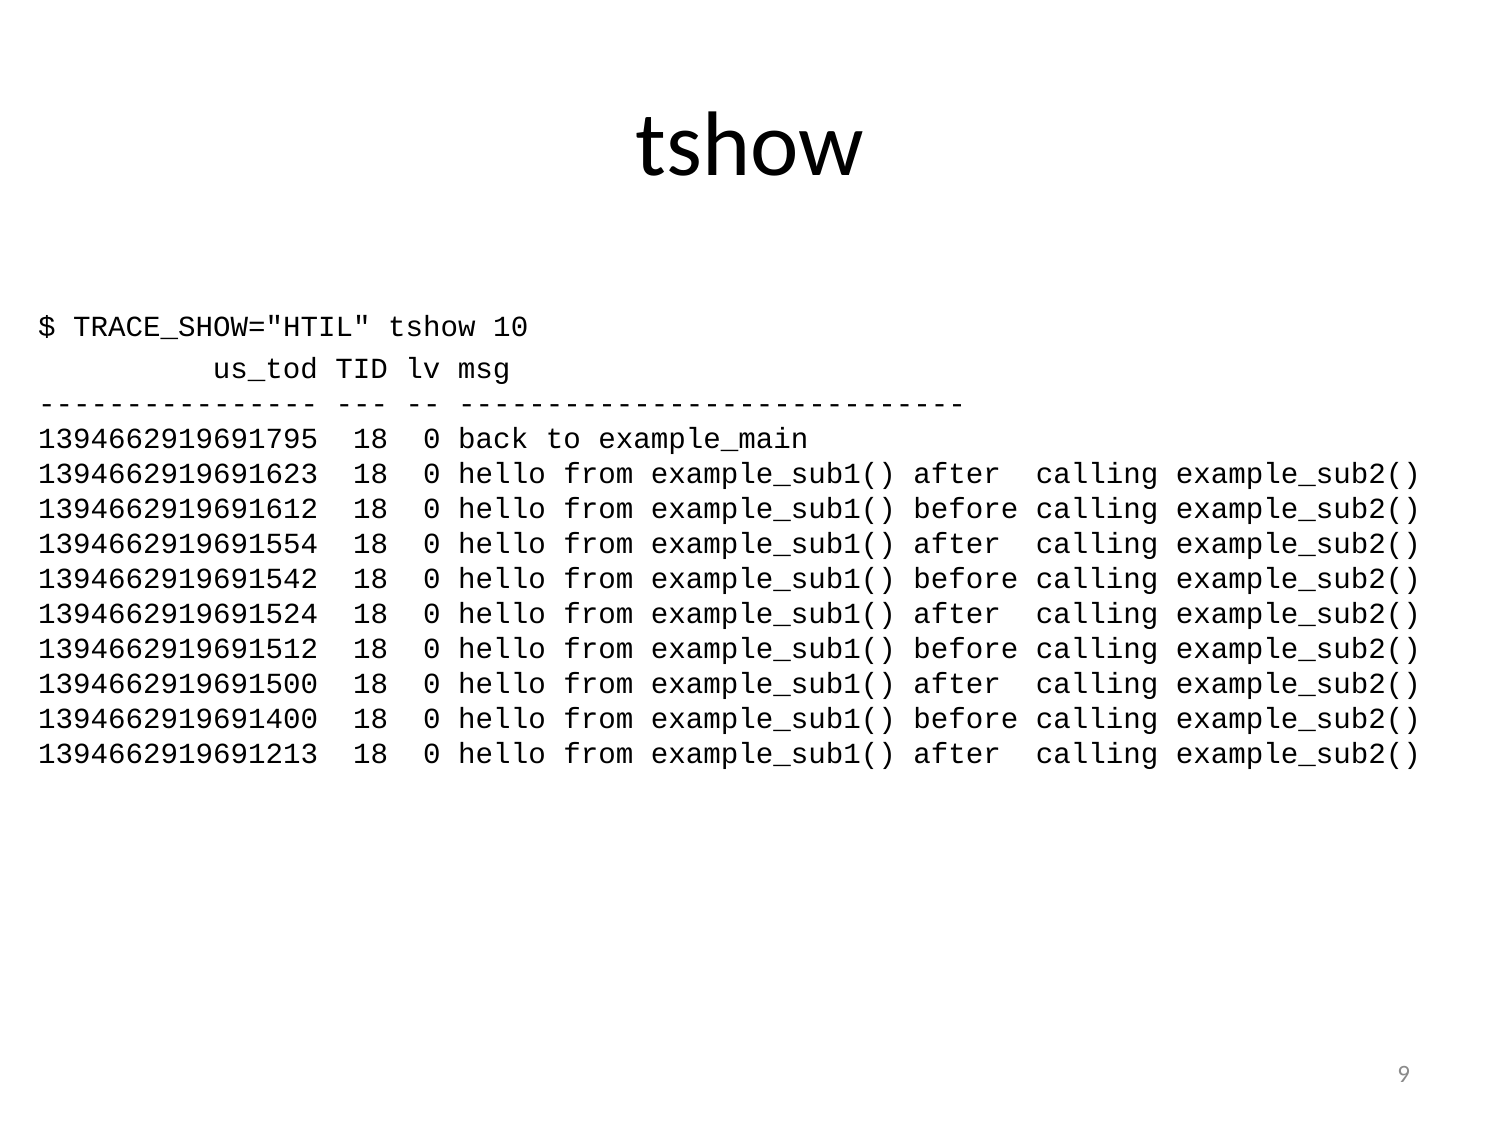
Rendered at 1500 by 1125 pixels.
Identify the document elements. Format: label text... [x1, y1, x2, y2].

text_box ﻿$ TRACE_SHOW="HTIL" tshow 10 us_tod TID lv msg ---------------- --- -- ----------------------------- 1394662919691795 18 0 back to example_main 1394662919691623 18 0 hello from example_sub1() after calling example_sub2() 1394662919691612 18 0 hello from example_sub1() before calling example_sub2() 1394662919691554 18 0 hello from example_sub1() after calling example_sub2() 1394662919691542 18 0 hello from example_sub1() before calling example_sub2() 1394662919691524 18 0 hello from example_sub1() after calling example_sub2() 1394662919691512 18 0 hello from example_sub1() before calling example_sub2() 1394662919691500 18 0 hello from example_sub1() after calling example_sub2() 1394662919691400 18 0 hello from example_sub1() before calling example_sub2() 1394662919691213 18 0 hello from example_sub1() after calling example_sub2() [23, 262, 1448, 1005]
text_box tshow [75, 45, 1425, 233]
text_box <number> [1074, 1042, 1425, 1103]
